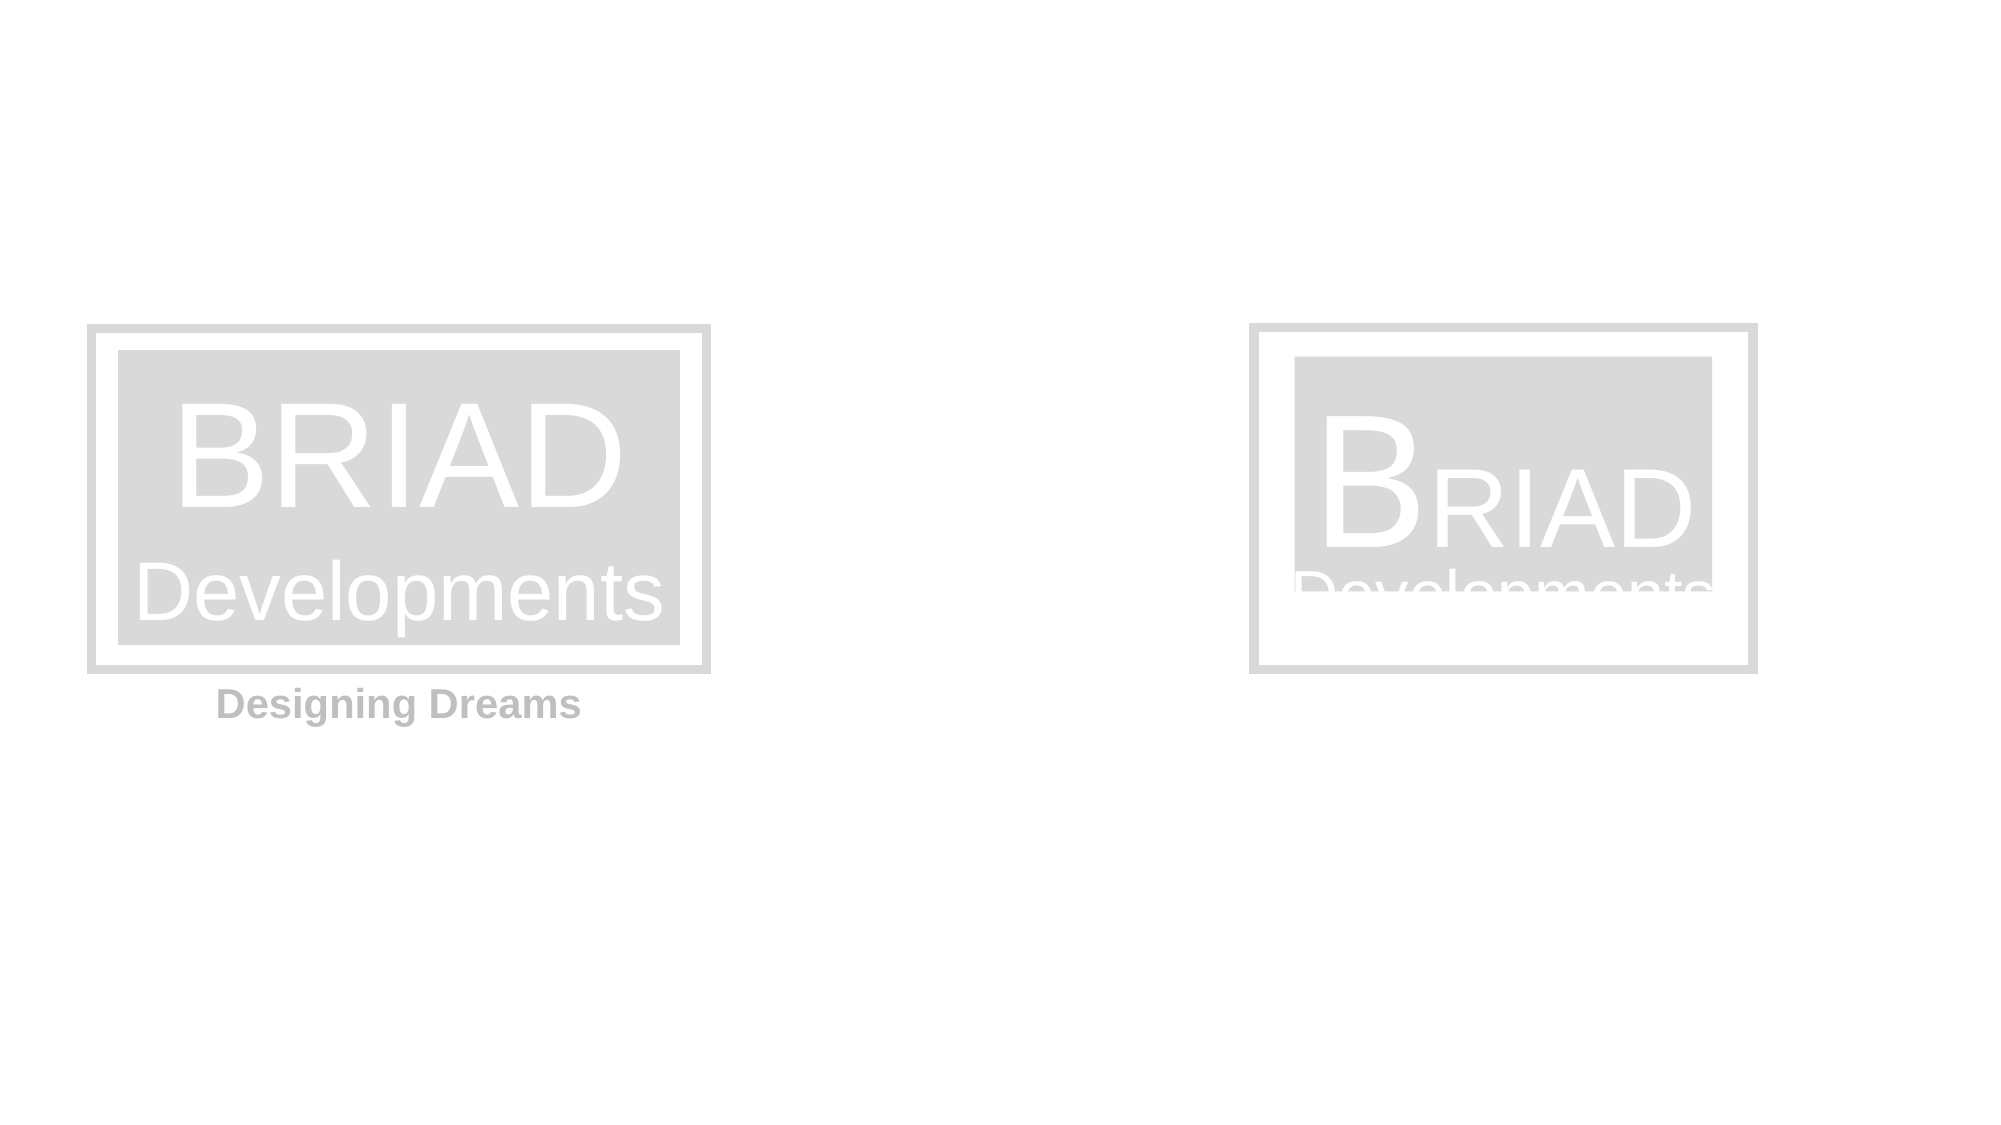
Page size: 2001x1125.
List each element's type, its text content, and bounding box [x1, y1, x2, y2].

text_box [1254, 327, 1753, 670]
text_box [91, 328, 707, 670]
text_box BRIAD Developments [118, 350, 680, 645]
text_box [1273, 356, 1734, 641]
text_box Designing Dreams [200, 669, 598, 735]
